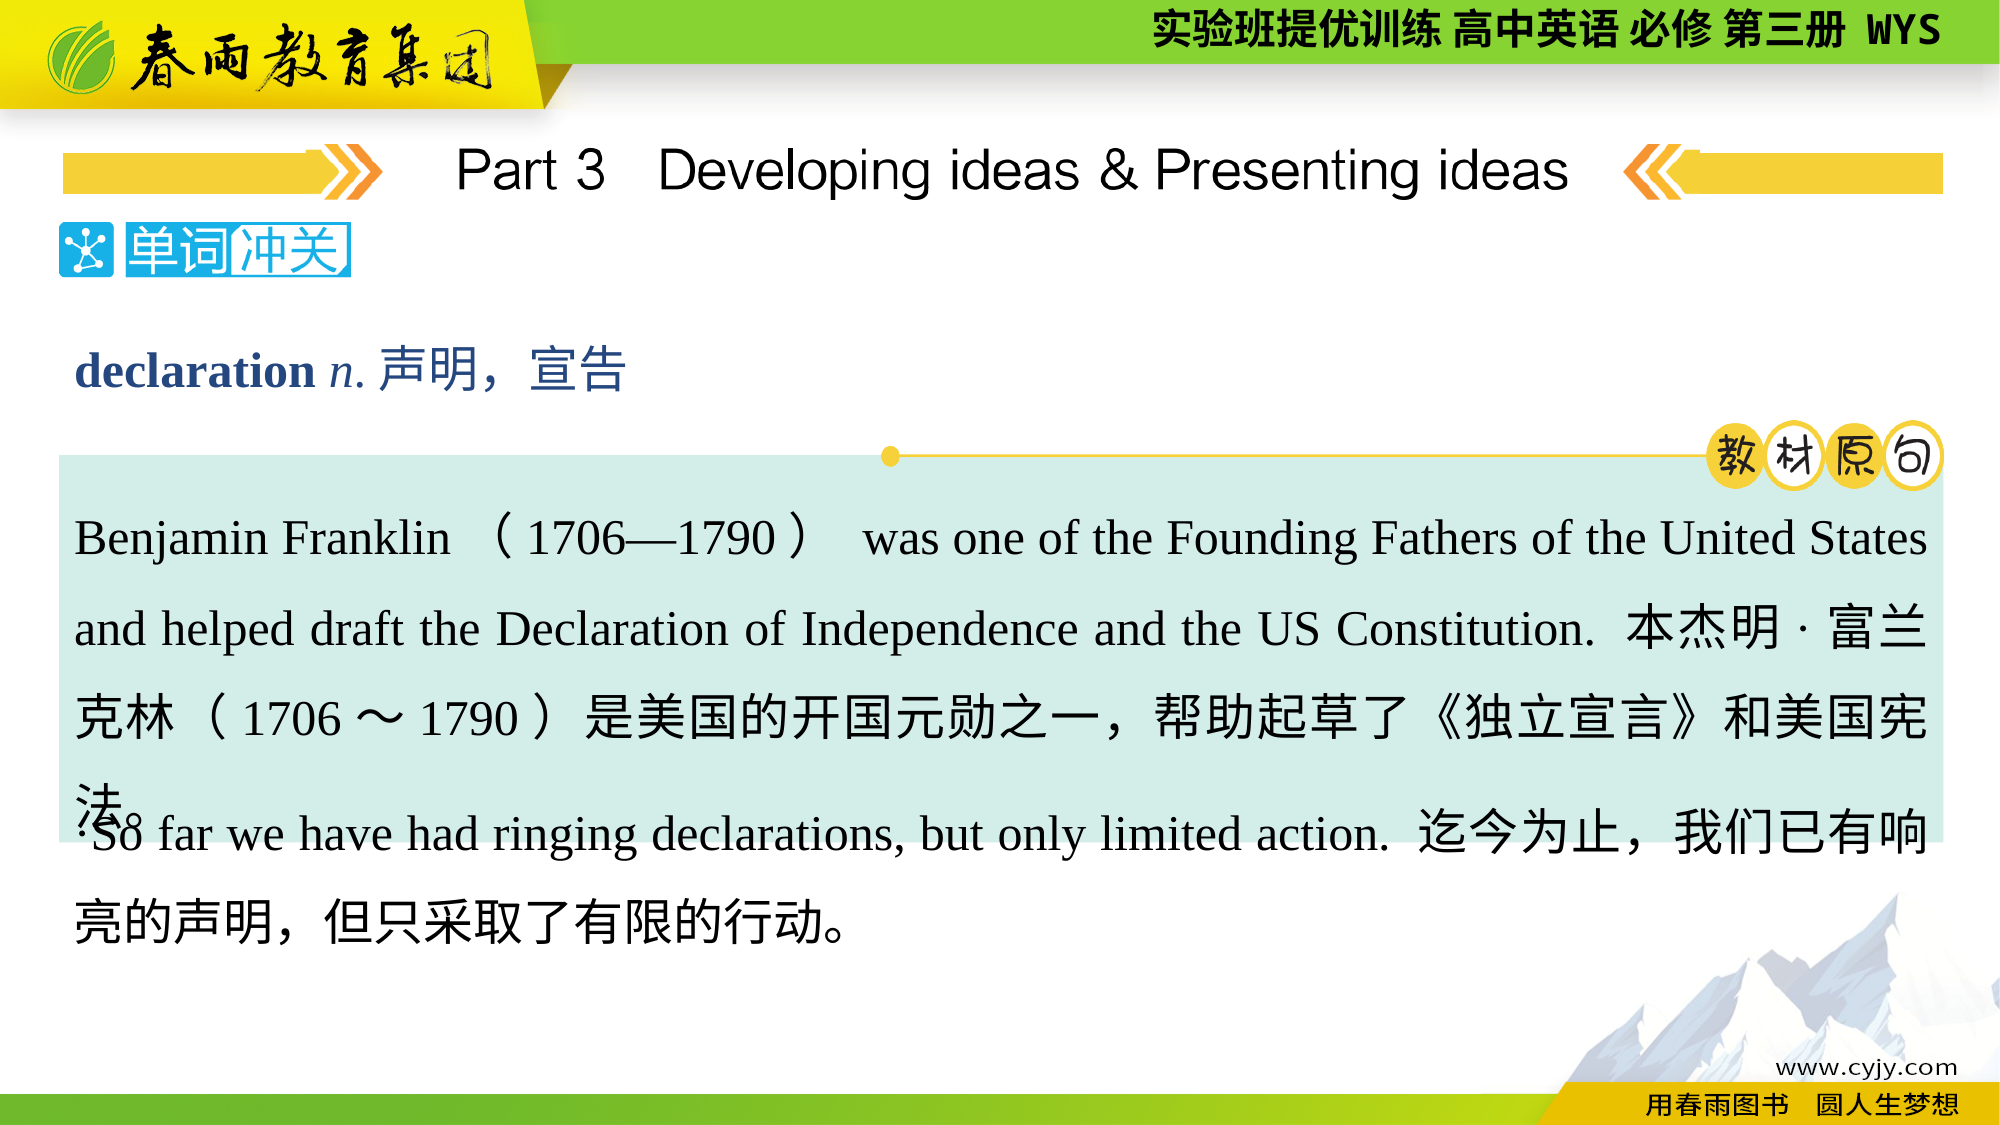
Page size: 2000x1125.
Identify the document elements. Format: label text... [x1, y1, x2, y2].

text_box ·So far we have had ringing declarations, but only limited action. 迄今为止，我们已有响亮的声明，但只采取了有限的行动。 [59, 763, 1944, 958]
picture [0, 0, 2000, 1125]
text_box Benjamin Franklin（1706—1790） was one of the Founding Fathers of the United States and helped draft the Declaration of Independence and the US Constitution. 本杰明·富兰克林（1706～1790）是美国的开国元勋之一，帮助起草了《独立宣言》和美国宪法。 [59, 455, 1944, 763]
list declaration n.声明，宣告 [59, 300, 1944, 395]
